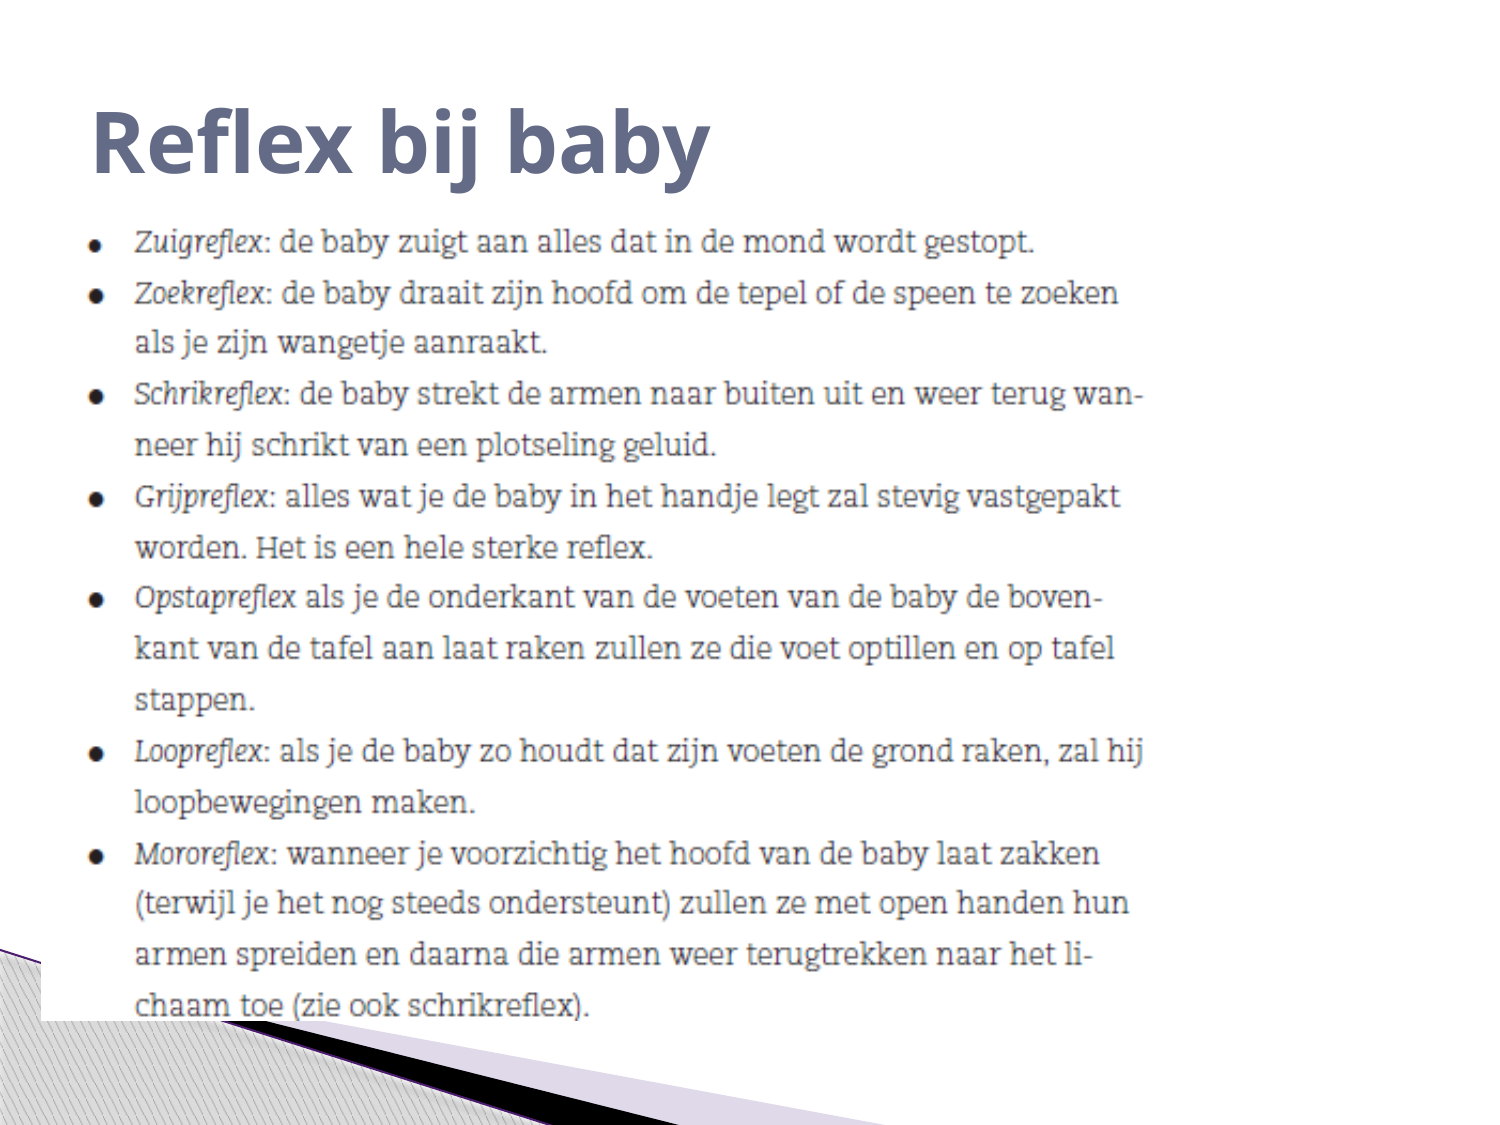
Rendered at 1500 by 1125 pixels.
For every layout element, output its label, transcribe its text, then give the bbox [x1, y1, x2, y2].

title Reflex bij baby [75, 45, 1425, 233]
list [40, 207, 1286, 1021]
